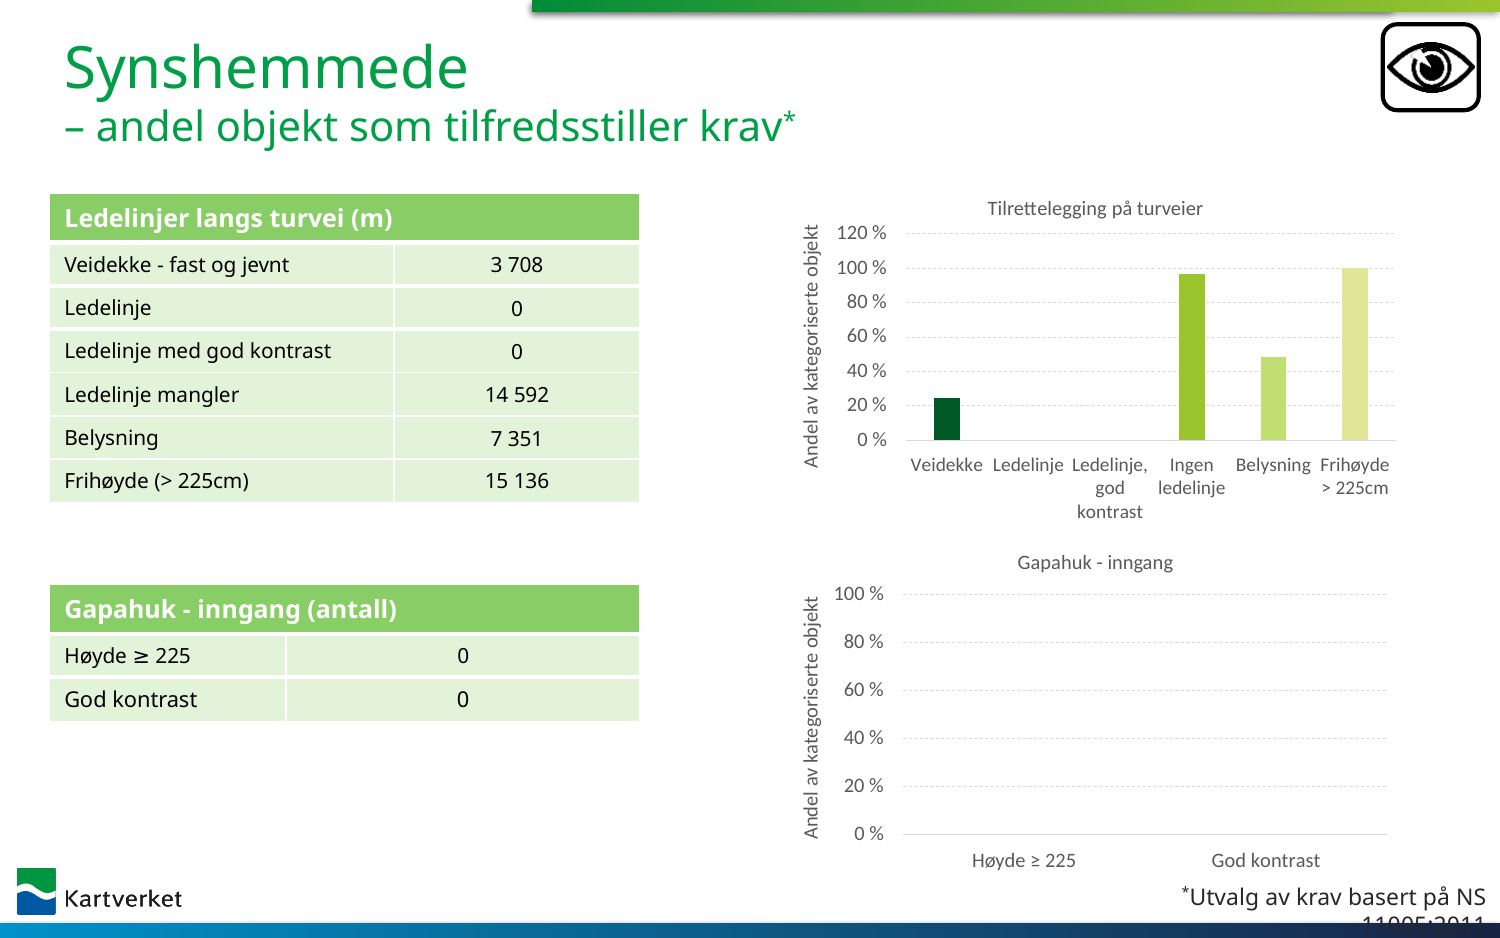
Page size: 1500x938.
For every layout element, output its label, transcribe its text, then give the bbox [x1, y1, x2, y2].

table_cell 0 [287, 636, 639, 675]
table_cell Ledelinje [50, 288, 393, 327]
picture [791, 187, 1400, 526]
table_cell 0 [395, 288, 639, 327]
text_box *Utvalg av krav basert på NS 11005:2011 [1068, 873, 1500, 938]
table_cell 15 136 [395, 460, 639, 502]
table_header Ledelinjer langs turvei (m) [50, 194, 639, 240]
table_cell 0 [395, 331, 639, 372]
table_cell Frihøyde (> 225cm) [50, 460, 393, 502]
table_cell Ledelinje mangler [50, 373, 393, 415]
table_cell Belysning [50, 417, 393, 458]
table_cell Høyde ≥ 225 [50, 636, 285, 675]
picture [791, 541, 1400, 880]
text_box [1382, 24, 1480, 111]
table_cell 3 708 [395, 245, 639, 284]
table_cell 14 592 [395, 373, 639, 415]
table_header Gapahuk - inngang (antall) [50, 585, 639, 632]
table_cell 0 [287, 679, 639, 721]
table_cell God kontrast [50, 679, 285, 721]
table_cell Ledelinje med god kontrast [50, 331, 393, 372]
table_cell Veidekke - fast og jevnt [50, 245, 393, 284]
table_cell 7 351 [395, 417, 639, 458]
text_box Synshemmede – andel objekt som tilfredsstiller krav* [49, 24, 1431, 158]
